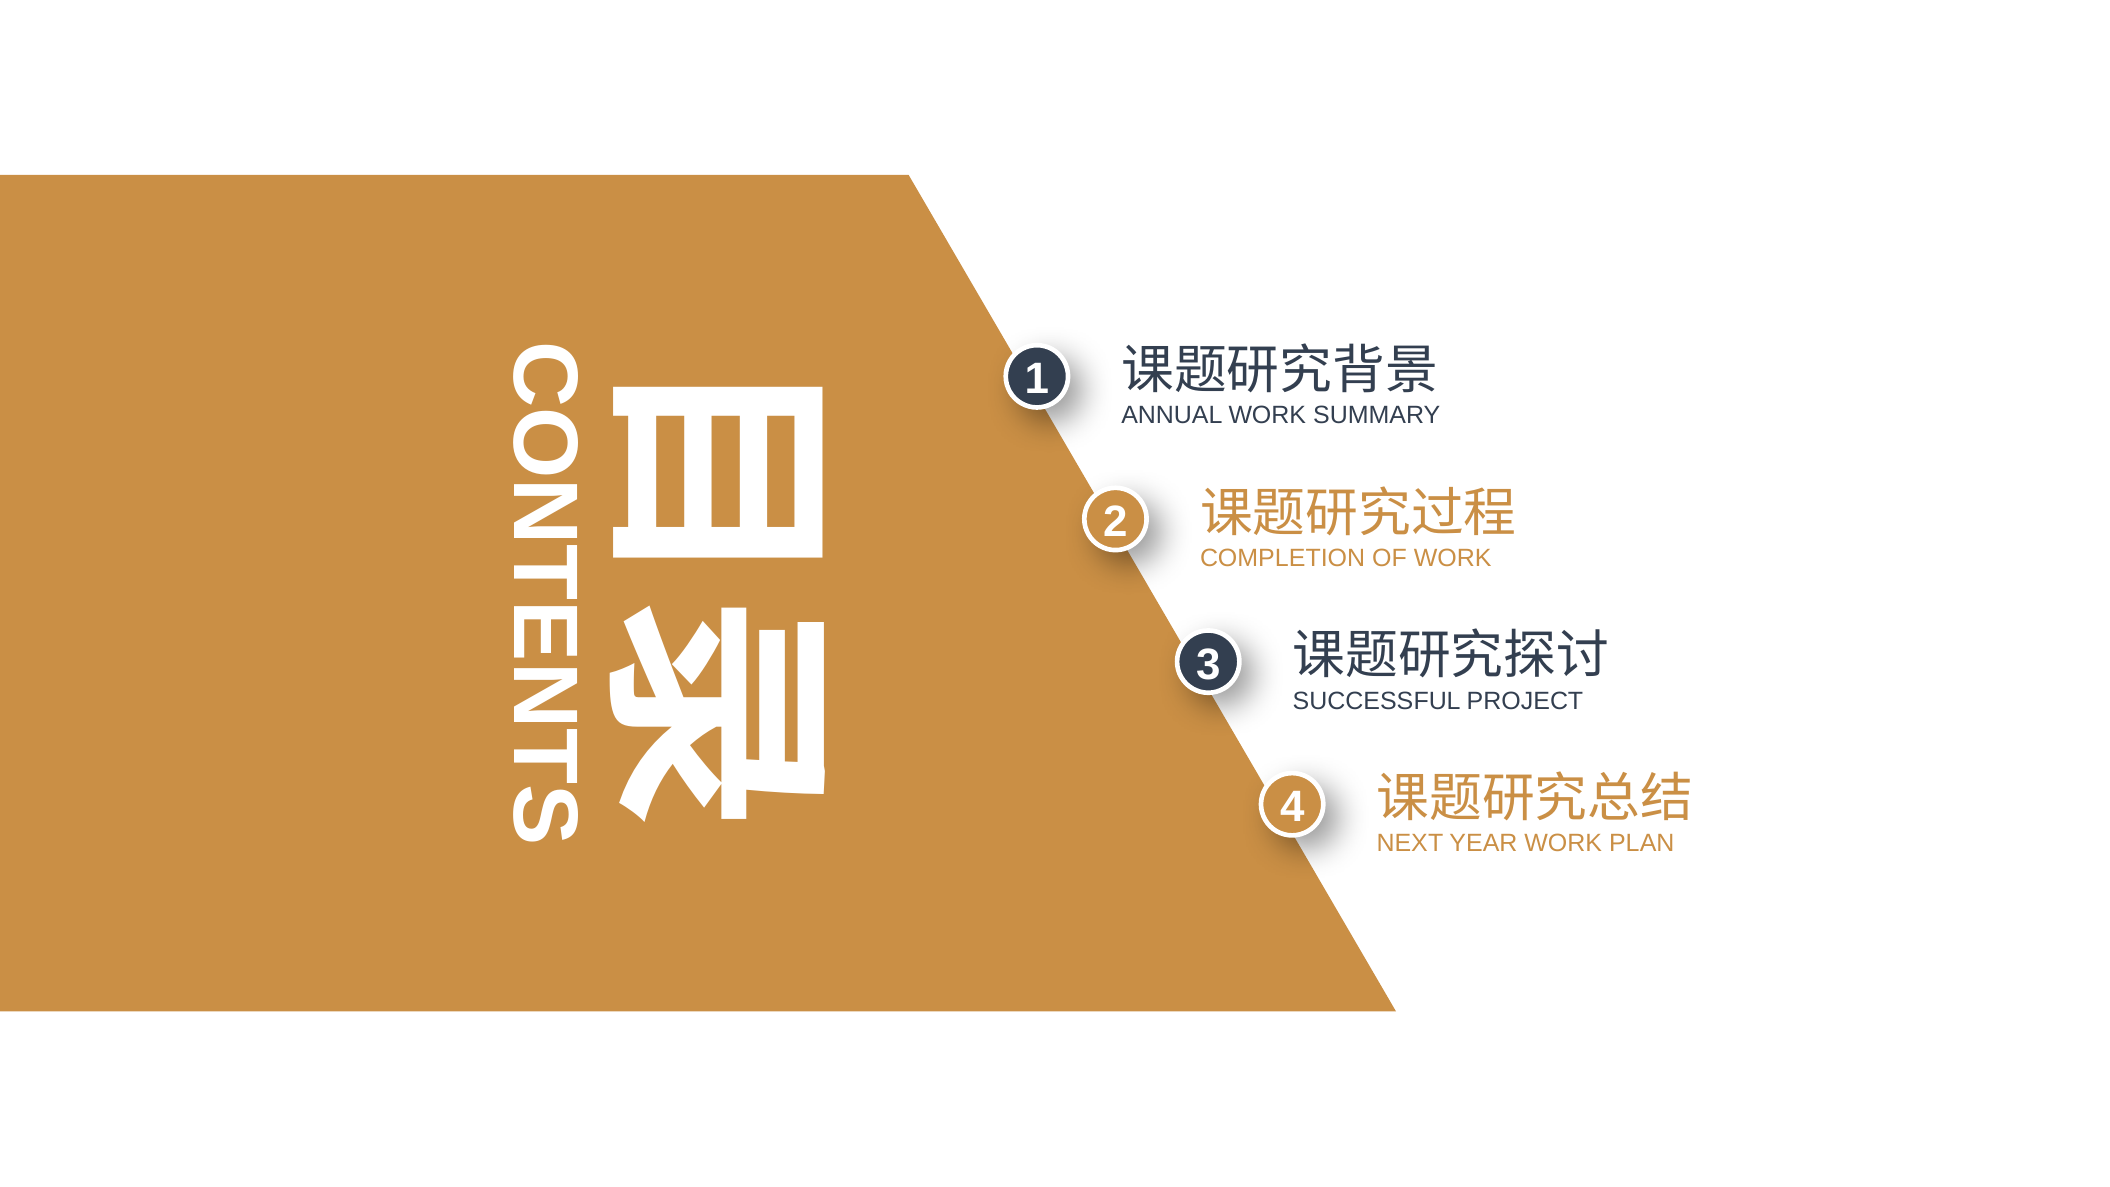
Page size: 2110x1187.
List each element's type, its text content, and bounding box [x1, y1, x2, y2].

text_box 3 [1176, 629, 1241, 694]
text_box [0, 174, 1397, 1012]
text_box CONTENTS [496, 322, 607, 864]
text_box 2 [1083, 486, 1148, 552]
text_box 4 [1259, 772, 1325, 837]
text_box 目录 [583, 281, 874, 905]
text_box 1 [1004, 344, 1070, 409]
